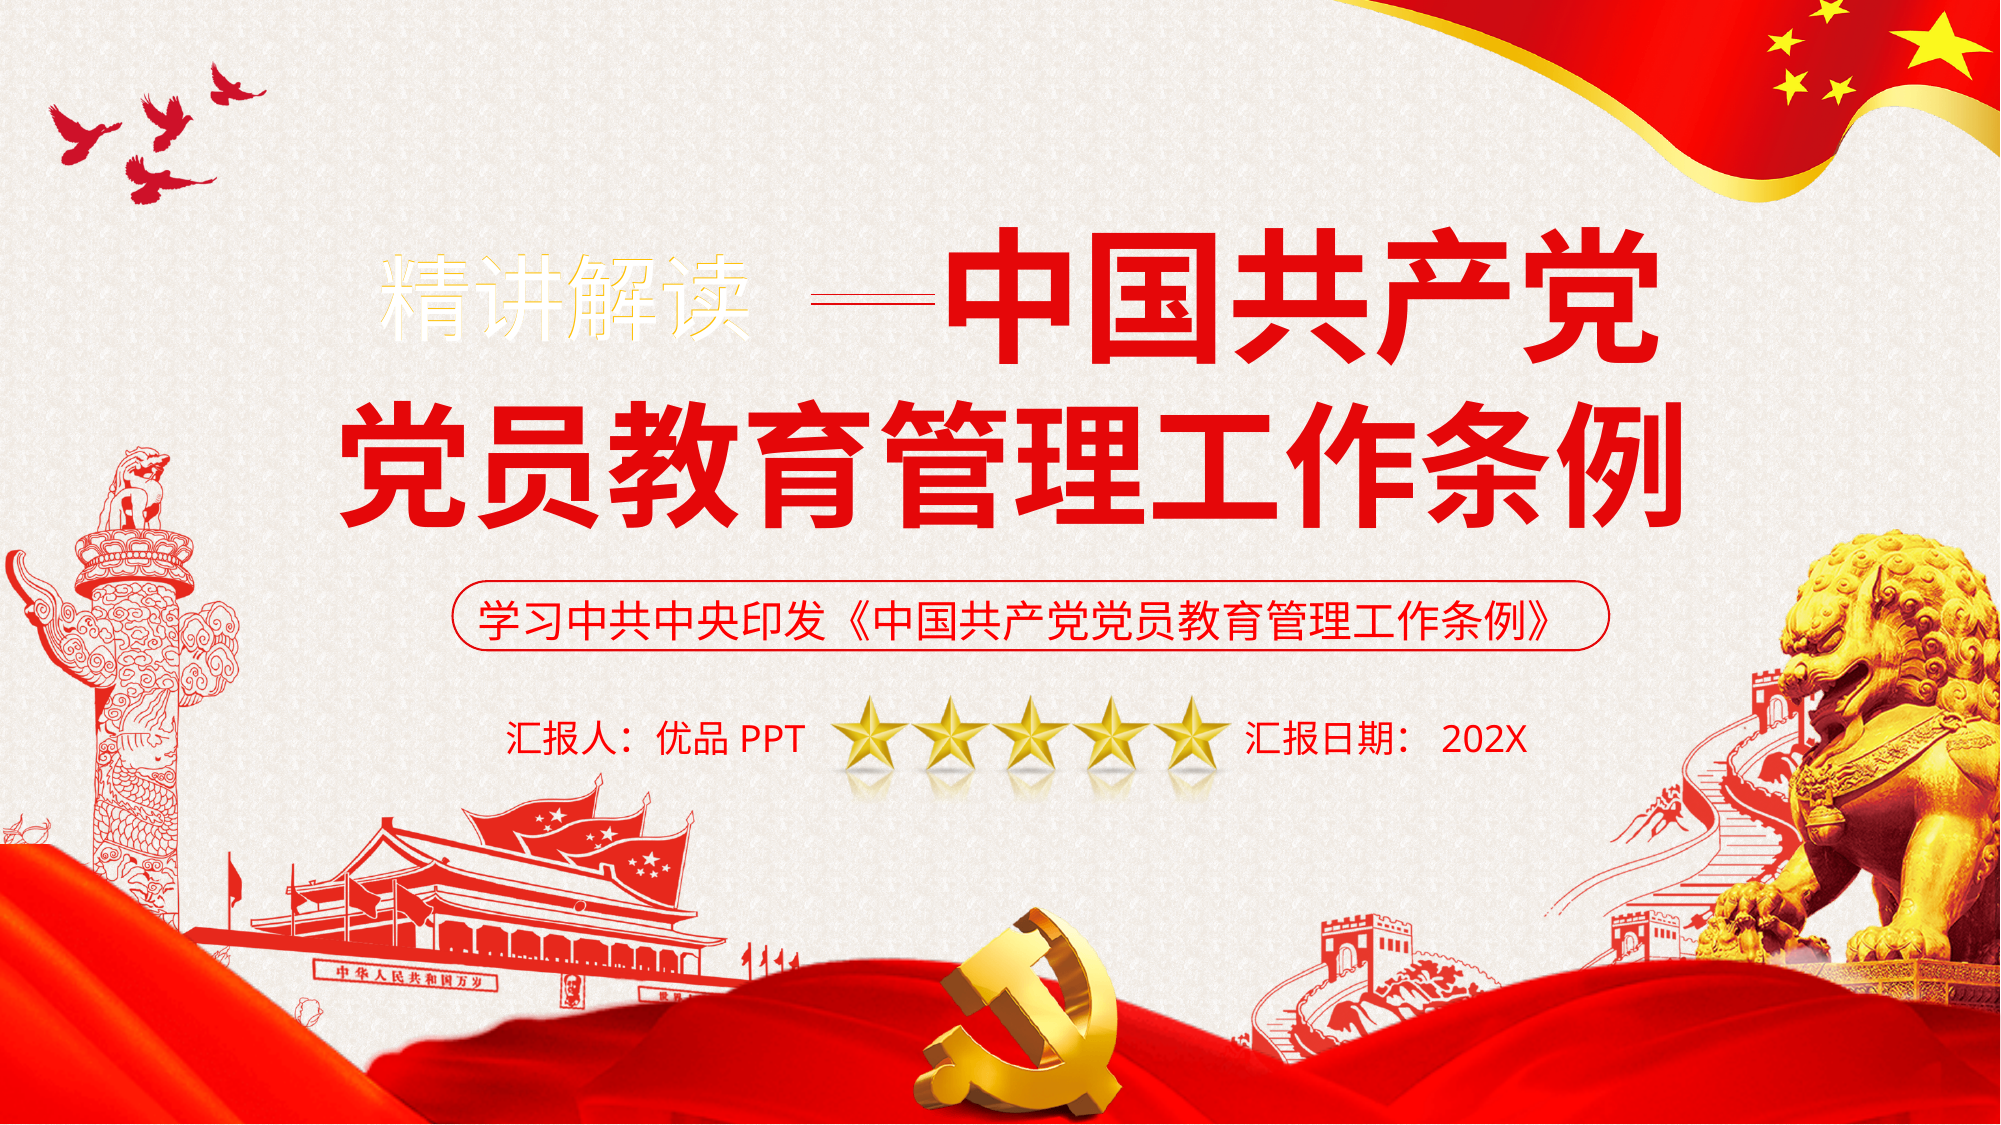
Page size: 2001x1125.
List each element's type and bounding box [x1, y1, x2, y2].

text_box [363, 232, 814, 362]
text_box [814, 294, 935, 304]
text_box [452, 581, 1618, 657]
picture [0, 0, 2001, 1125]
